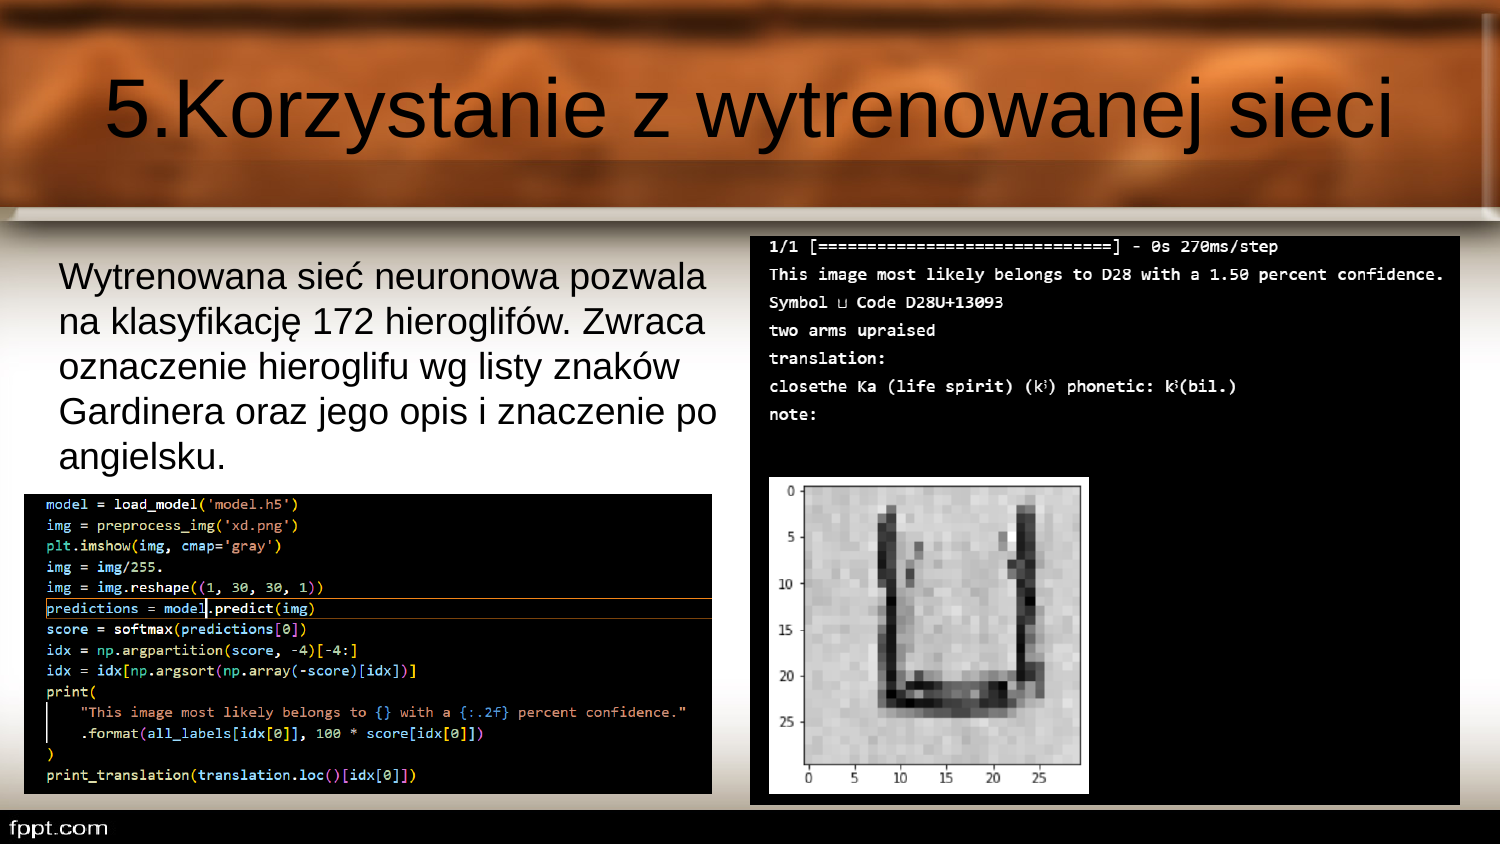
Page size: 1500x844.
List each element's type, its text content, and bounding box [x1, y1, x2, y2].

picture [0, 0, 1500, 844]
title 5.Korzystanie z wytrenowanej sieci [75, 33, 1425, 175]
text_box Wytrenowana sieć neuronowa pozwala na klasyfikację 172 hieroglifów. Zwraca oznaczenie hieroglifu wg listy znaków Gardinera oraz jego opis i znaczenie po angielsku. [43, 236, 741, 492]
